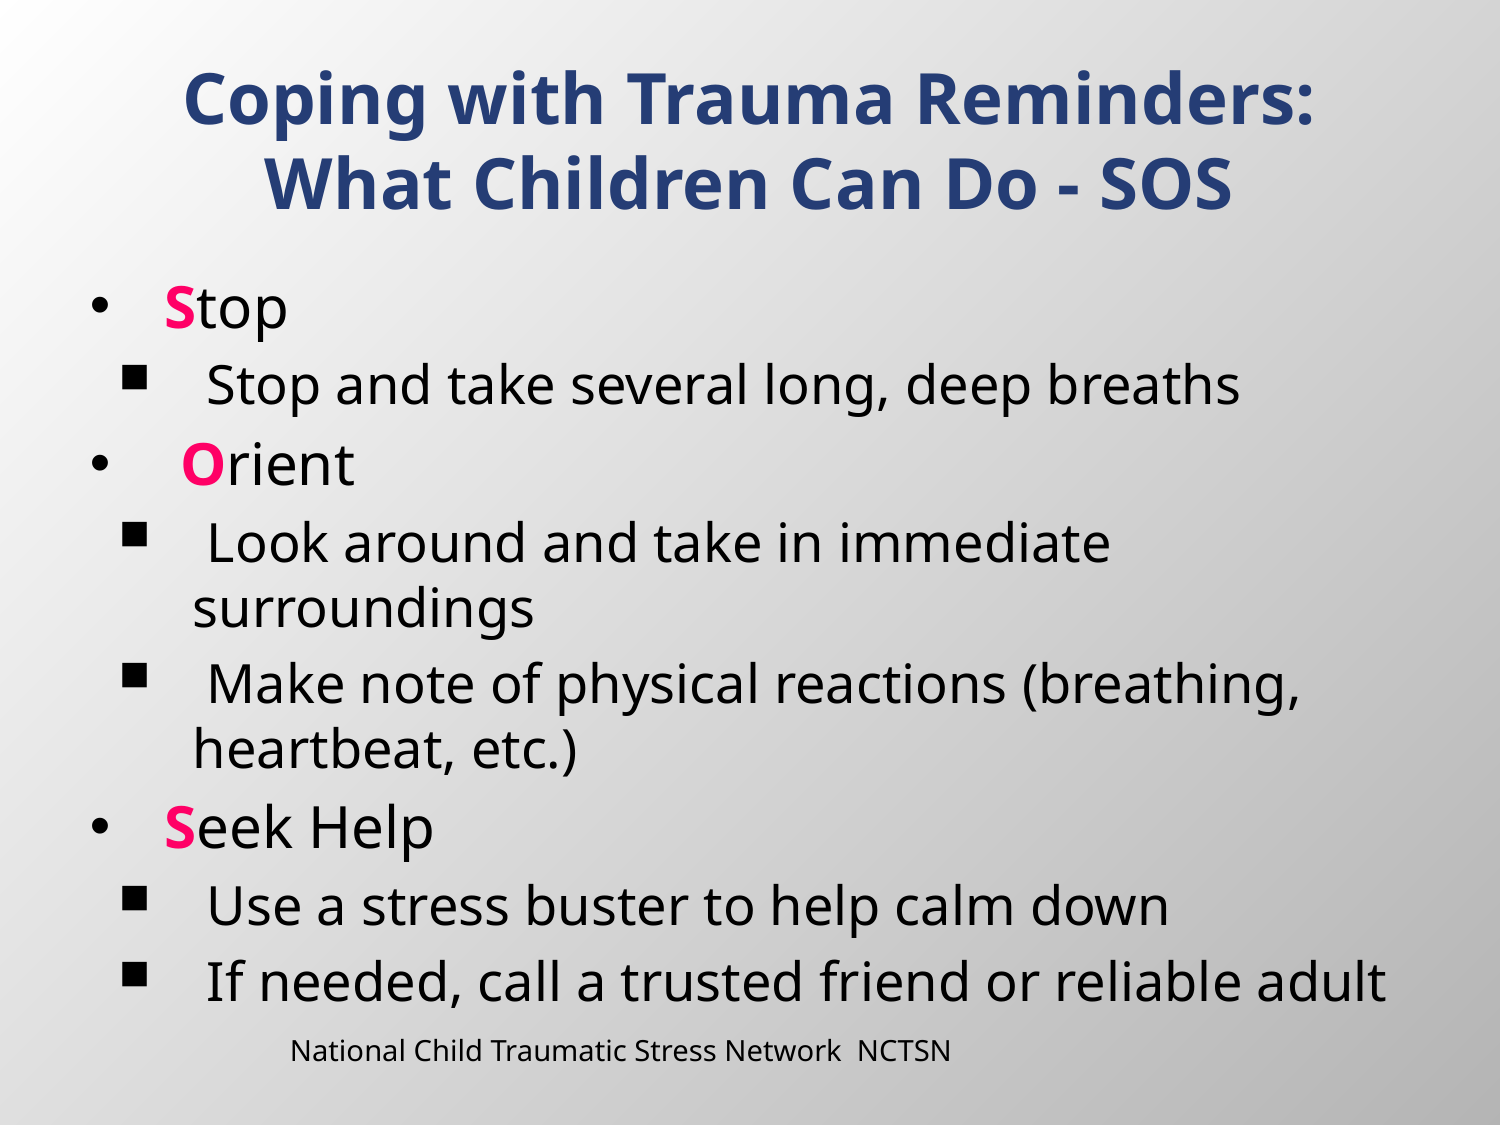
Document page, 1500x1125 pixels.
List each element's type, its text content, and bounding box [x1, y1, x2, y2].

title Coping with Trauma Reminders: What Children Can Do - SOS [75, 45, 1425, 233]
text_box National Child Traumatic Stress Network NCTSN [274, 1024, 1100, 1075]
list Stop Stop and take several long, deep breaths Orient Look around and take in immediate surroundings Make note of physical reactions (breathing, heartbeat, etc.) Seek Help Use a stress buster to help calm down If needed, call a trusted friend or reliable adult [75, 262, 1425, 1035]
